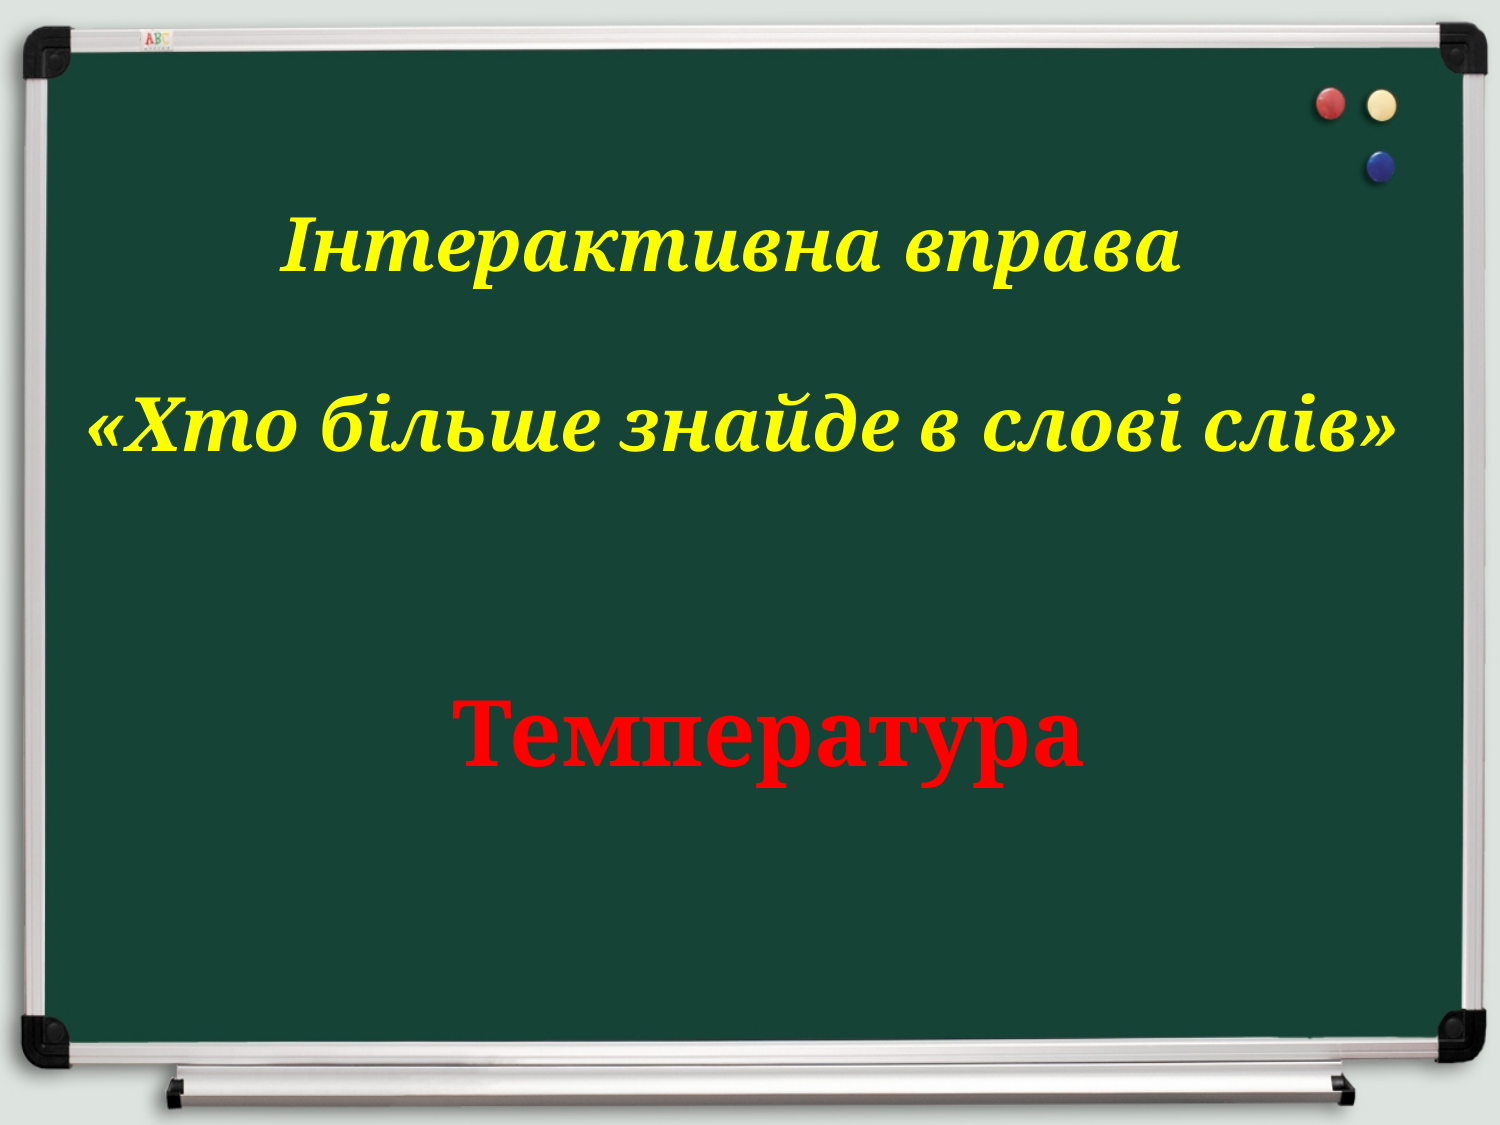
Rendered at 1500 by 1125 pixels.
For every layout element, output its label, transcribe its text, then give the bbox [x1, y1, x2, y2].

picture [0, 0, 1500, 1125]
text_box Інтерактивна вправа «Хто більше знайде в слові слів» [69, 188, 1416, 474]
text_box Температура [438, 667, 1103, 793]
